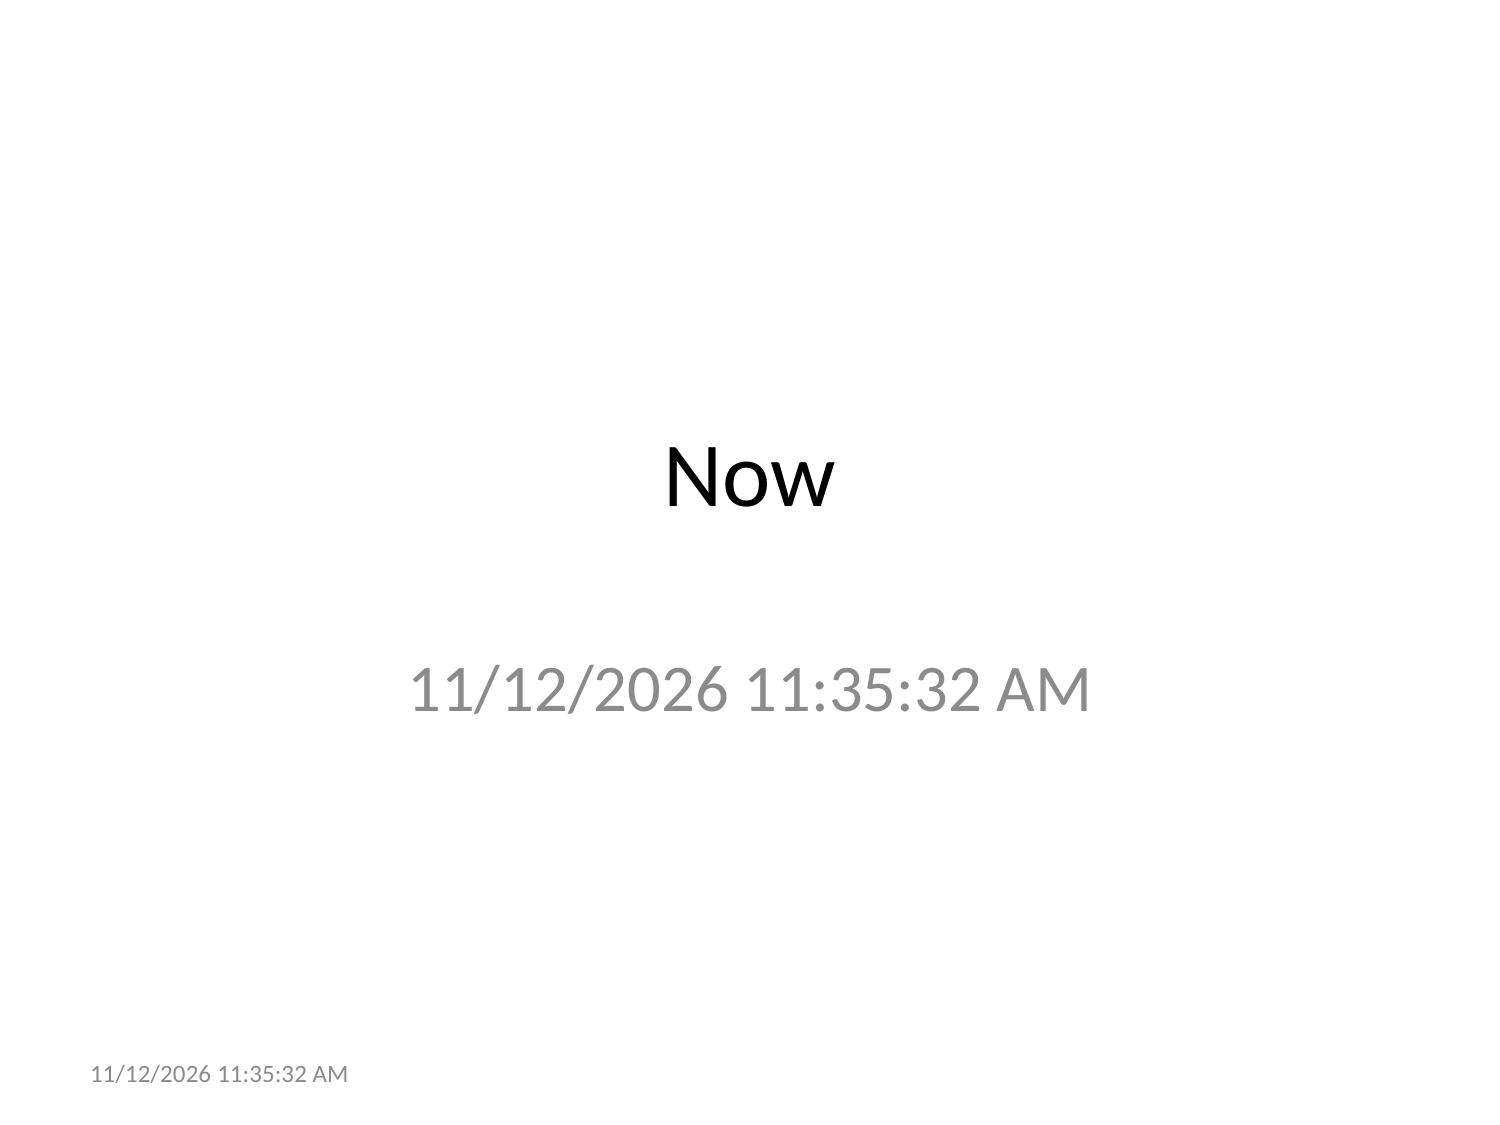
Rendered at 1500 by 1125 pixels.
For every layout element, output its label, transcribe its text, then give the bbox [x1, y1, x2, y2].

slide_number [75, 1042, 425, 1103]
title Now [112, 349, 1388, 591]
subtitle 2011-12-19 10:20:04 AM [225, 637, 1275, 925]
